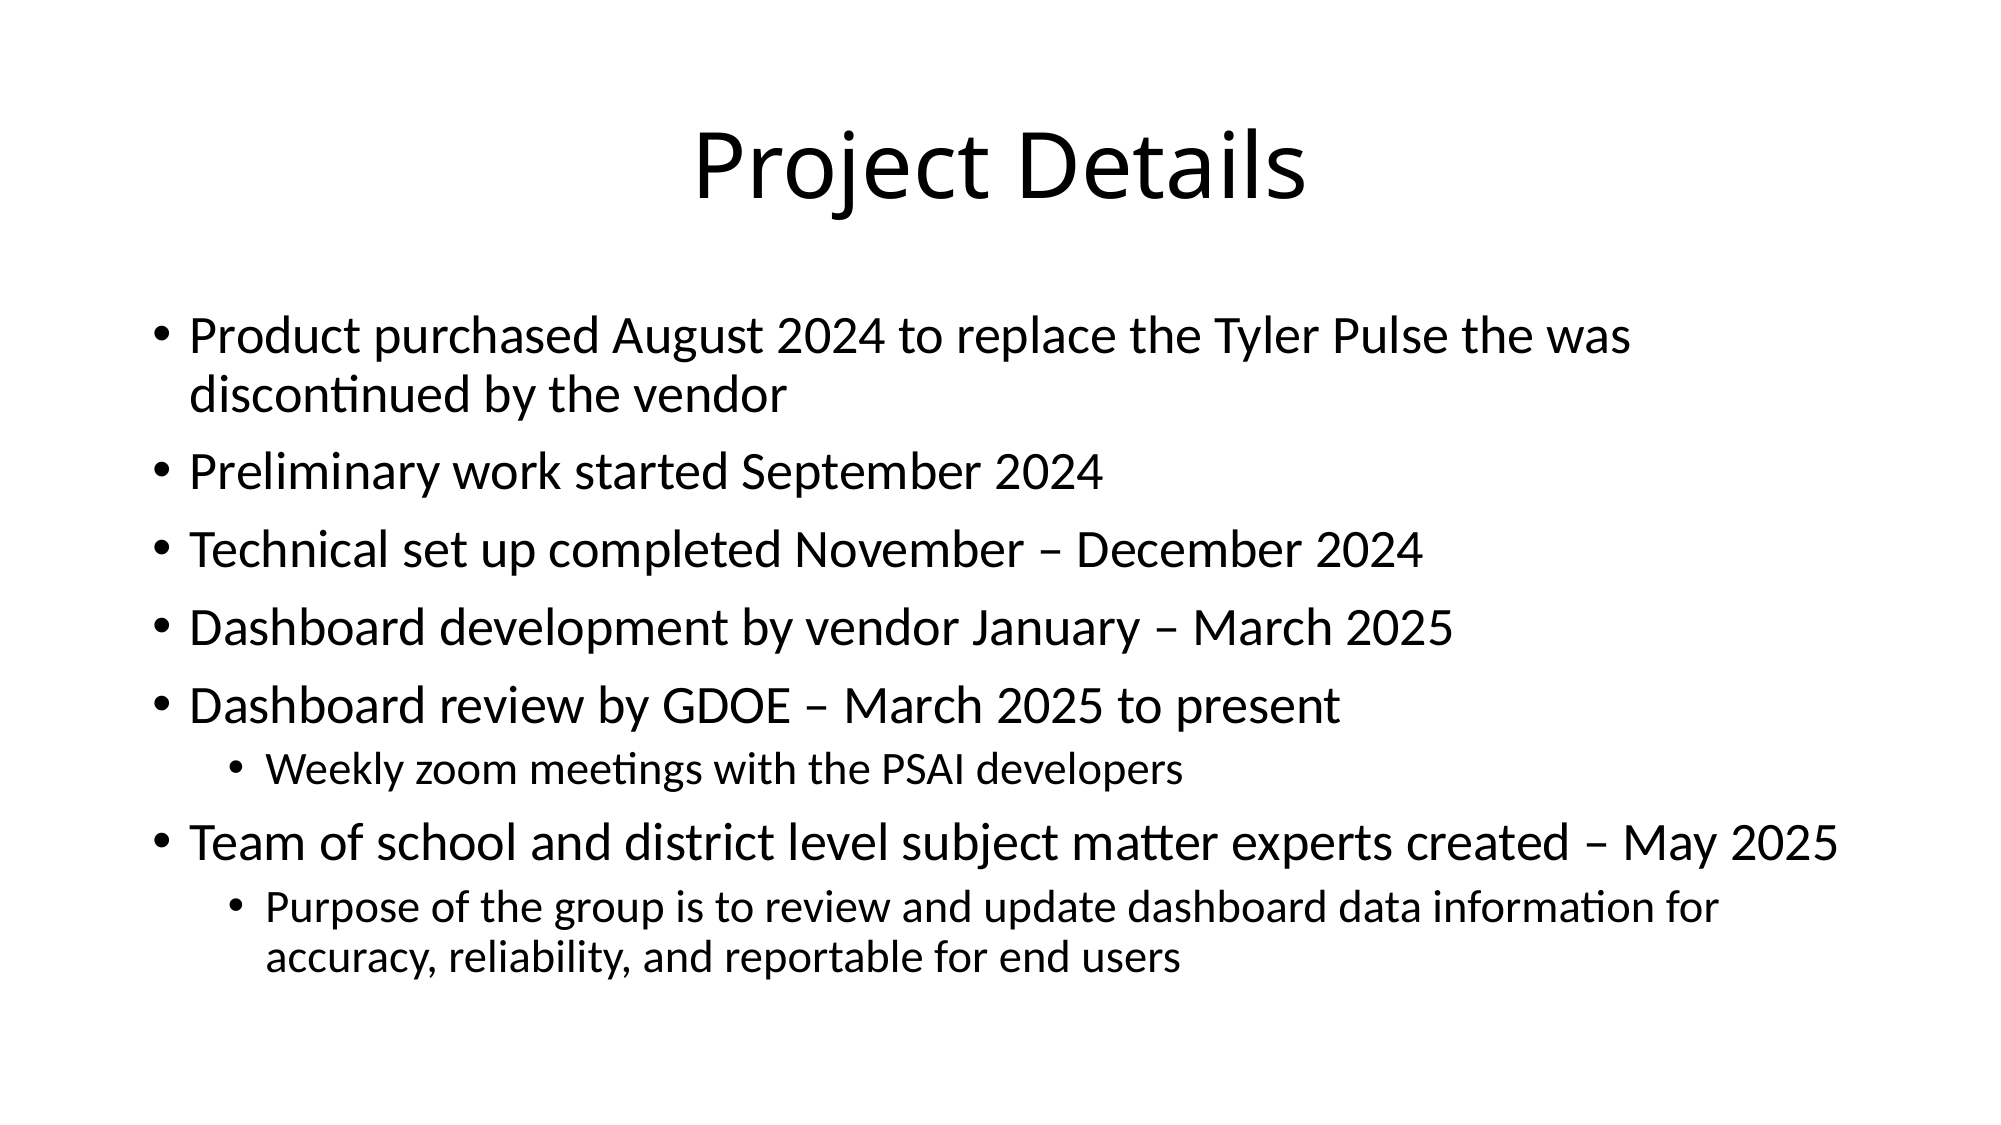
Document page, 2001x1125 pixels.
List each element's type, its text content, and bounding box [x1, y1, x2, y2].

list Product purchased August 2024 to replace the Tyler Pulse the was discontinued by the vendor Preliminary work started September 2024 Technical set up completed November – December 2024 Dashboard development by vendor January – March 2025 Dashboard review by GDOE – March 2025 to present Weekly zoom meetings with the PSAI developers Team of school and district level subject matter experts created – May 2025 Purpose of the group is to review and update dashboard data information for accuracy, reliability, and reportable for end users [137, 299, 1863, 1014]
title Project Details [137, 59, 1863, 278]
